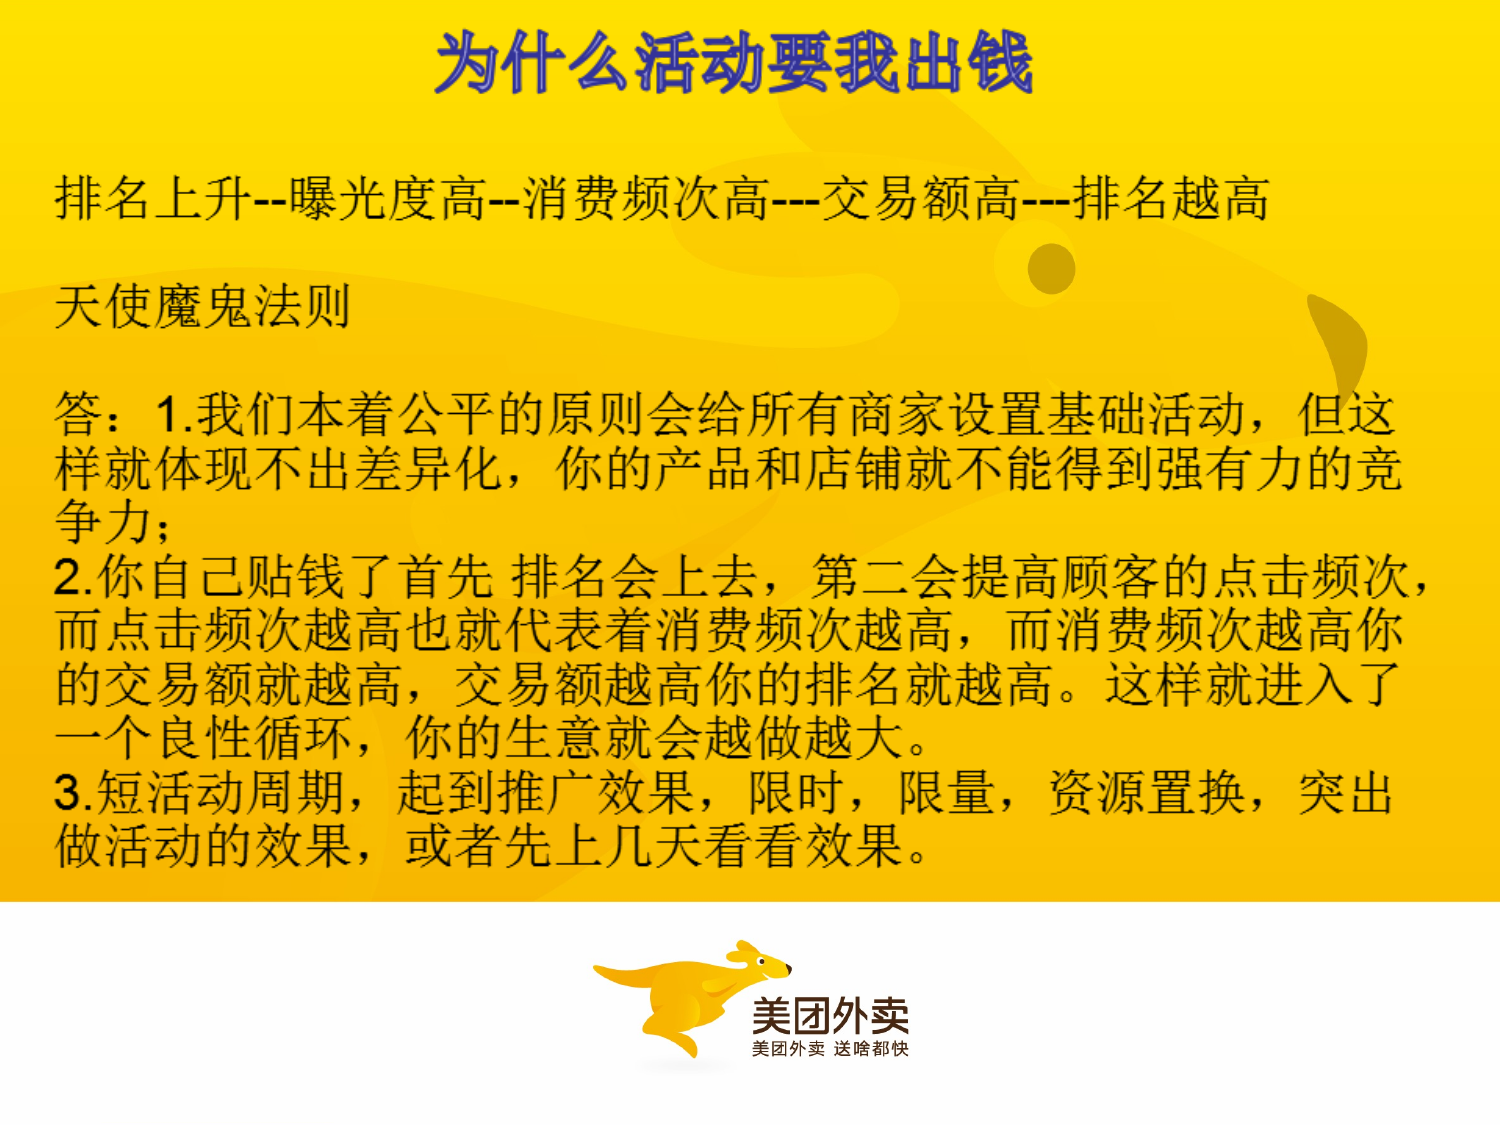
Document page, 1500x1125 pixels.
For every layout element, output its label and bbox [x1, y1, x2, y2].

subtitle [39, 0, 1461, 1012]
picture [0, 0, 1500, 1125]
